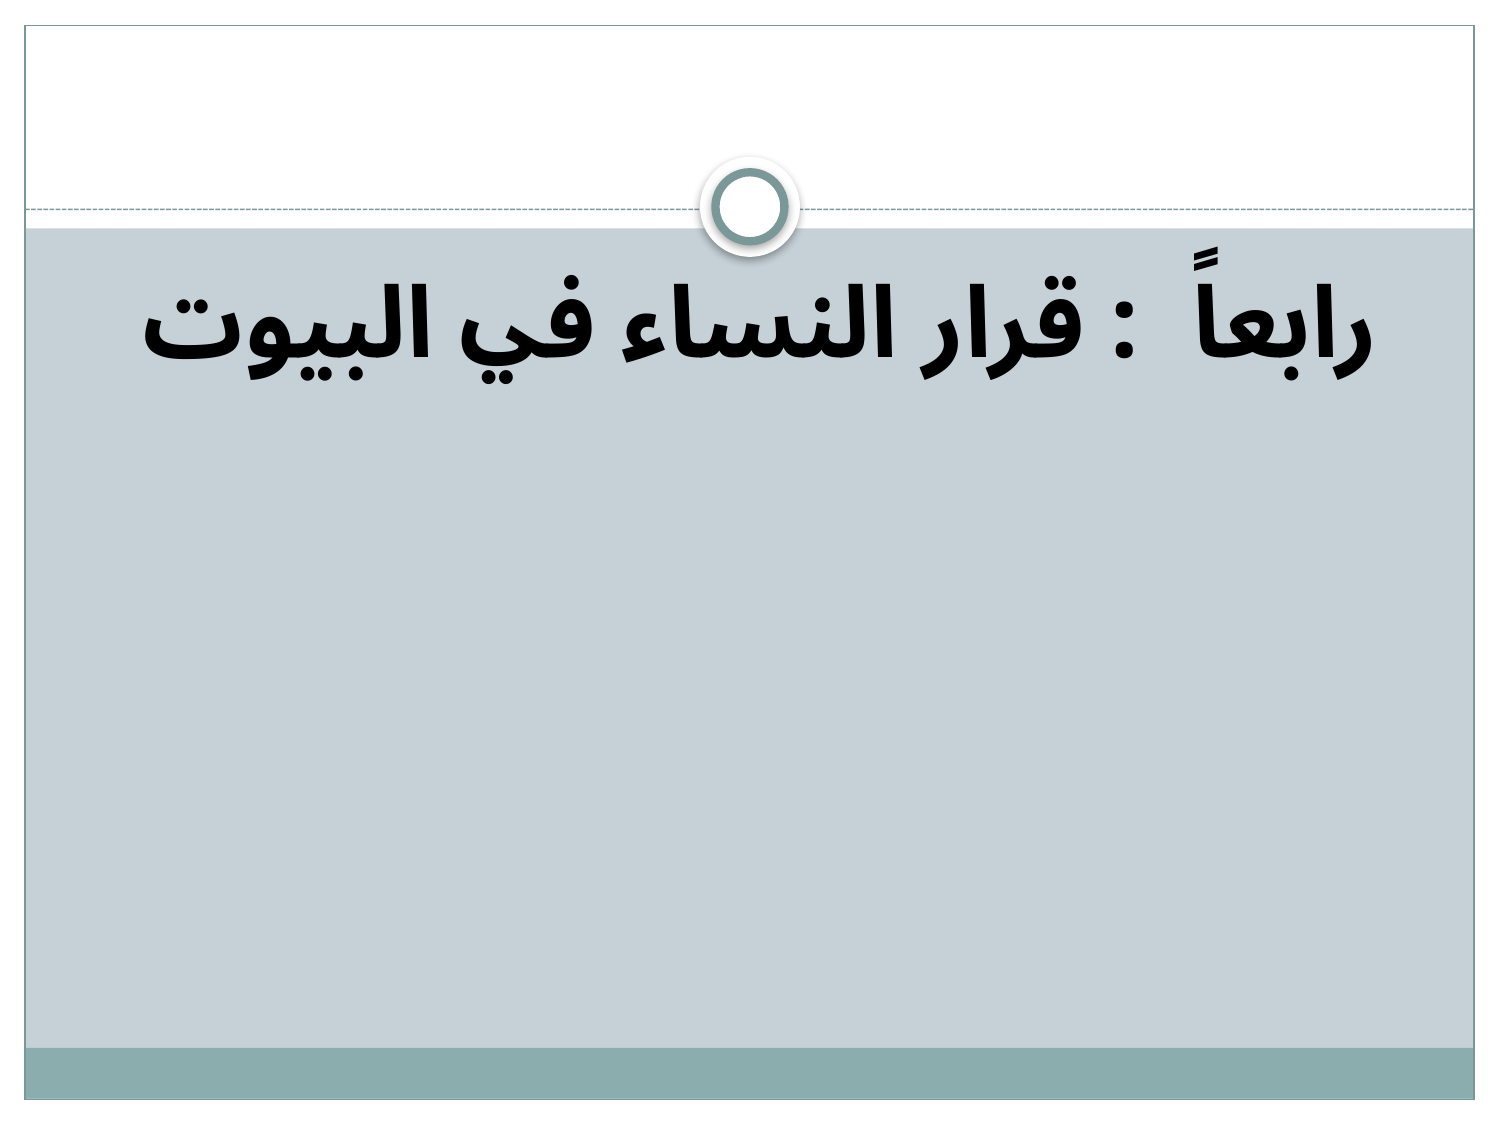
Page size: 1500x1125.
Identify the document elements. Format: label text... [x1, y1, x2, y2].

list رابعاً : قرار النساء في البيوت [49, 250, 1445, 1001]
